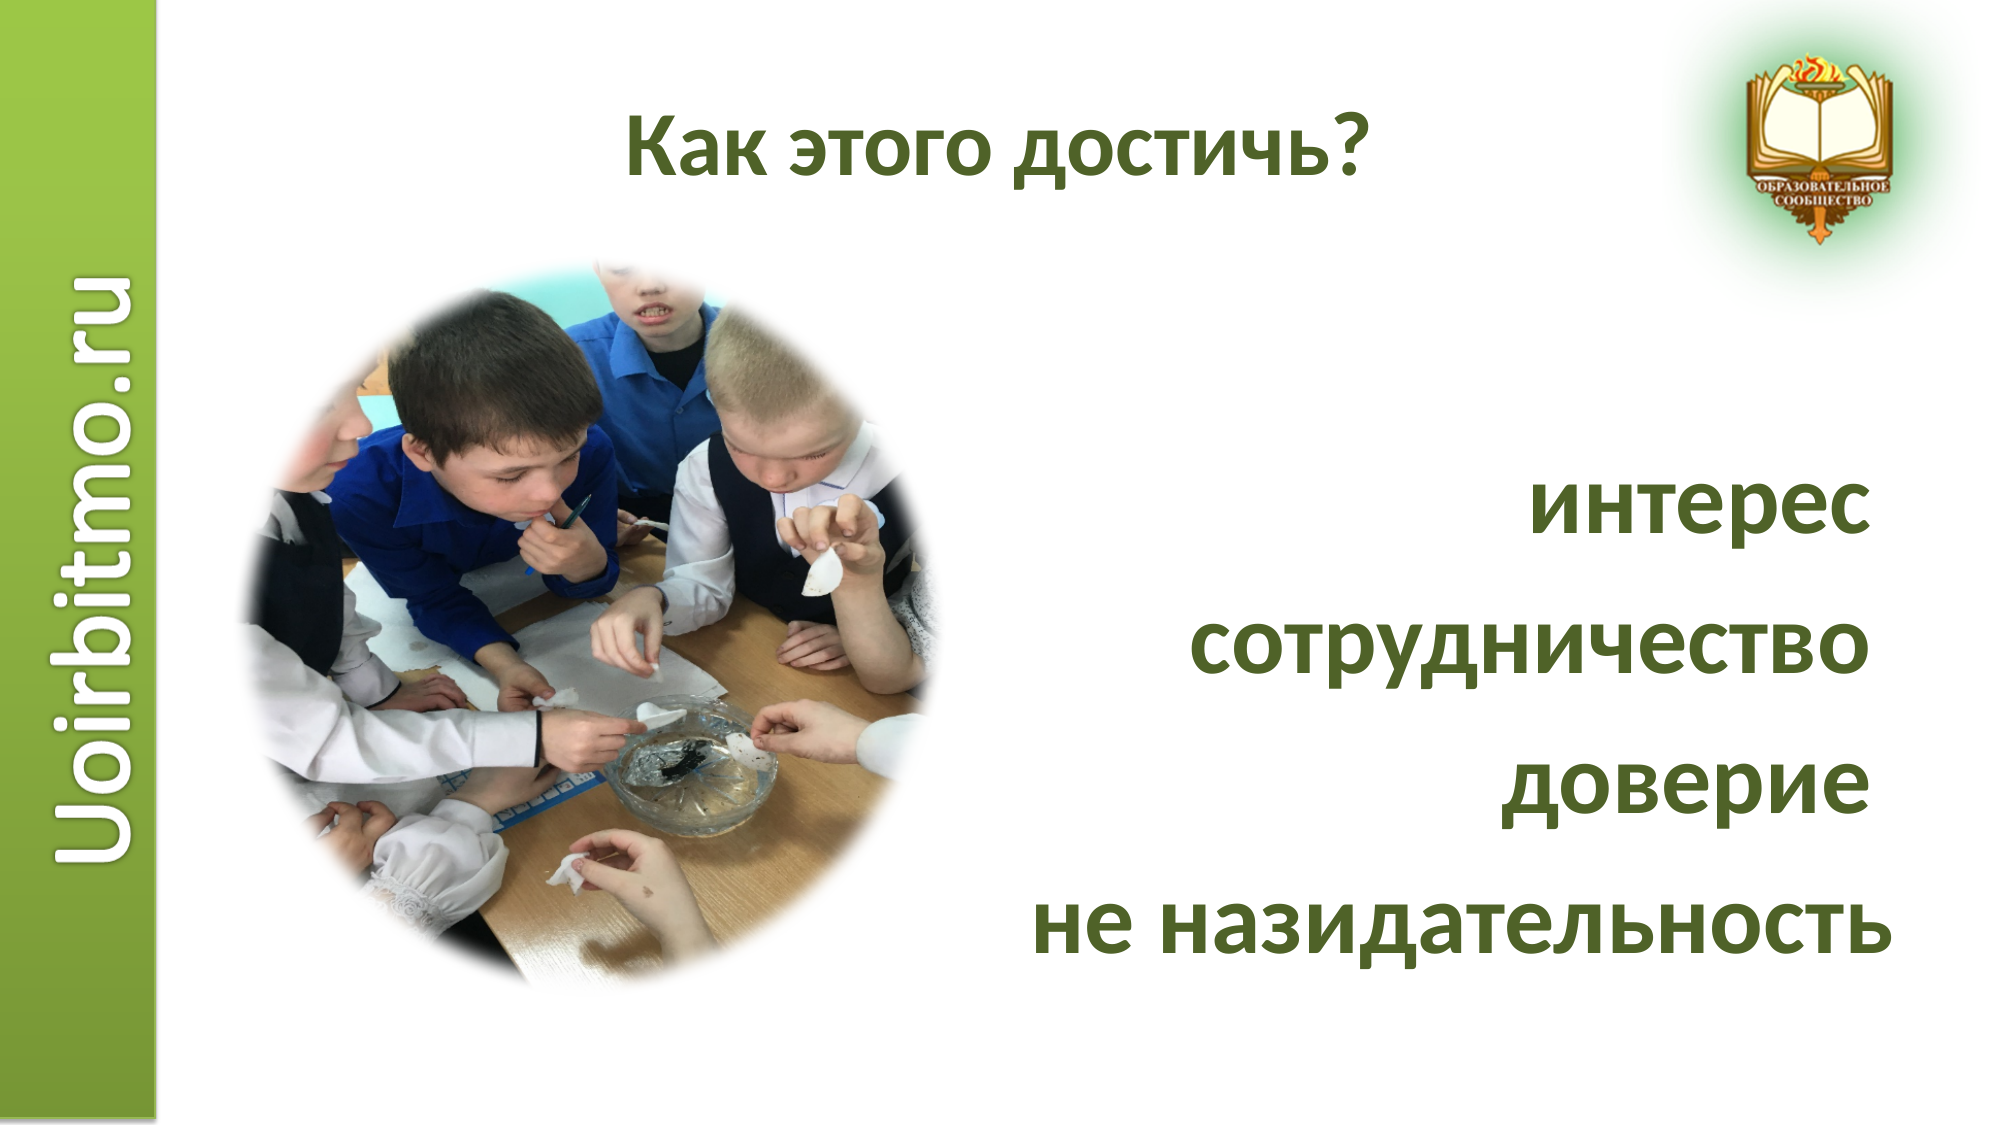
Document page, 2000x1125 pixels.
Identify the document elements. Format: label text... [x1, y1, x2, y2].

picture [0, 0, 2000, 1125]
list интерес сотрудничество доверие не назидательность [279, 326, 1910, 1022]
title Как этого достичь? [99, 45, 1900, 233]
